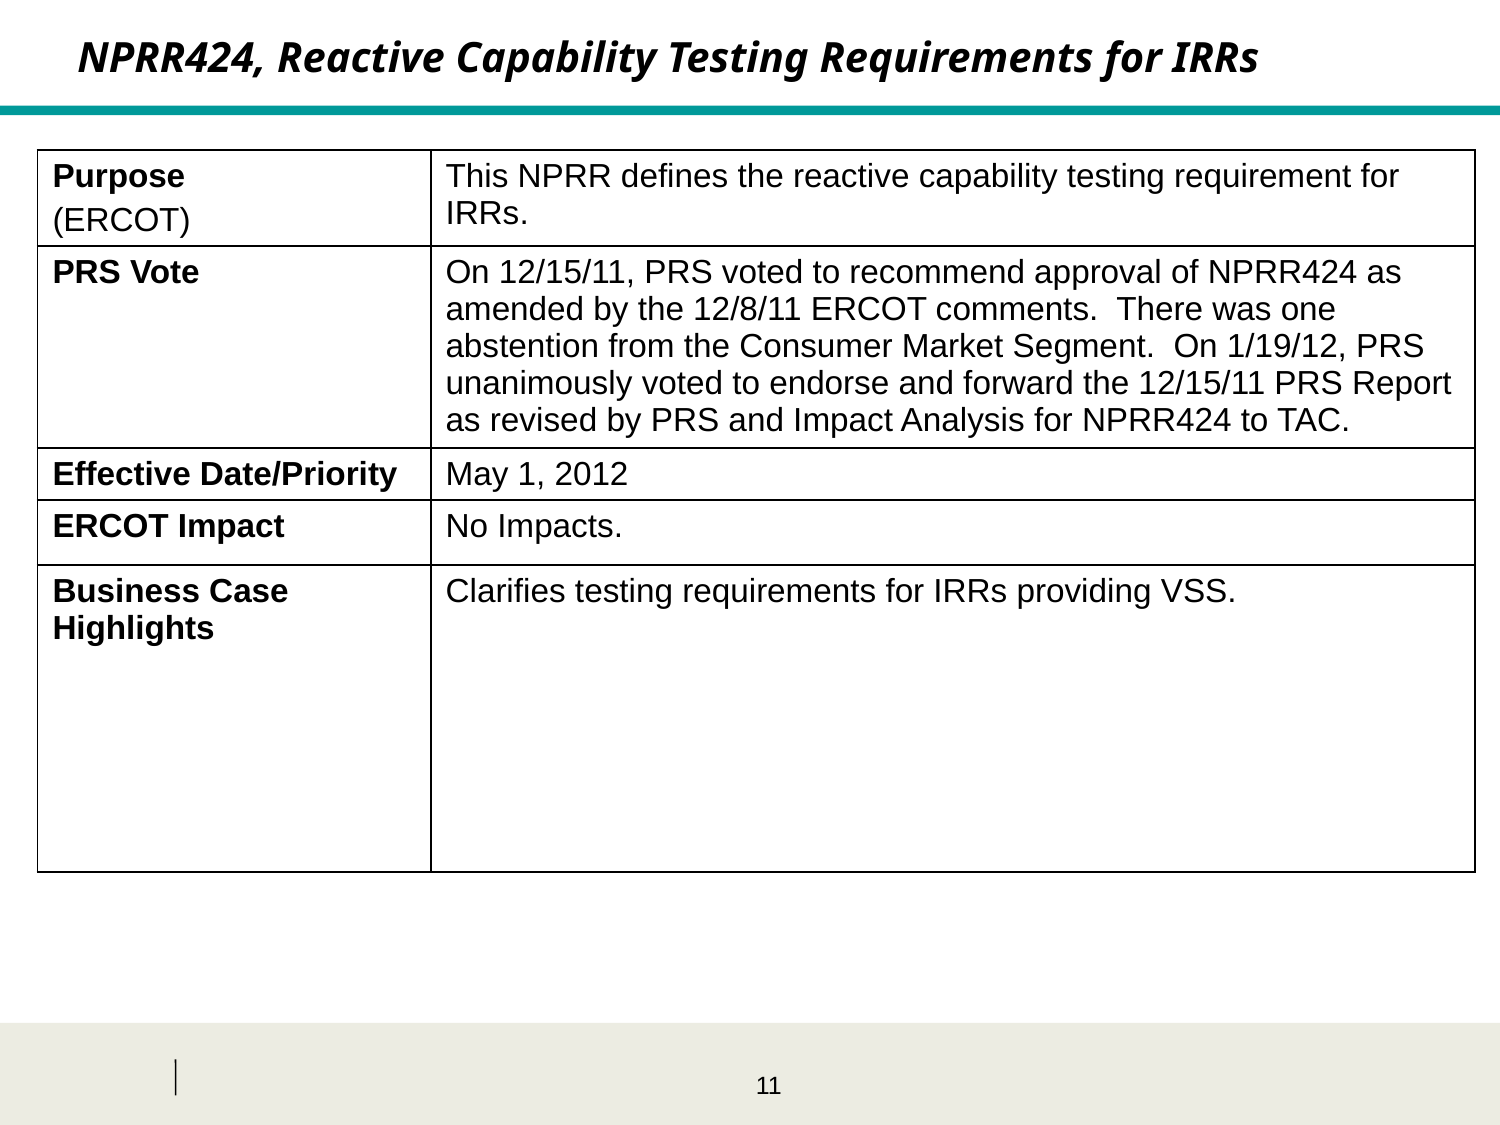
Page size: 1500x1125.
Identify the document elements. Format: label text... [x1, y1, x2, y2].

table_cell PRS Vote [38, 247, 430, 447]
table_cell No Impacts. [432, 501, 1474, 564]
table_header Purpose (ERCOT) [38, 151, 430, 245]
table_cell May 1, 2012 [432, 449, 1474, 499]
table_cell Business Case Highlights [38, 566, 430, 871]
title NPRR424, Reactive Capability Testing Requirements for IRRs [62, 0, 1500, 113]
table_cell On 12/15/11, PRS voted to recommend approval of NPRR424 as amended by the 12/8/11 ERCOT comments. There was one abstention from the Consumer Market Segment. On 1/19/12, PRS unanimously voted to endorse and forward the 12/15/11 PRS Report as revised by PRS and Impact Analysis for NPRR424 to TAC. [432, 247, 1474, 447]
table_cell Effective Date/Priority [38, 449, 430, 499]
table_cell Clarifies testing requirements for IRRs providing VSS. [432, 566, 1474, 871]
table_header This NPRR defines the reactive capability testing requirement for IRRs. [432, 151, 1474, 245]
table_cell ERCOT Impact [38, 501, 430, 564]
